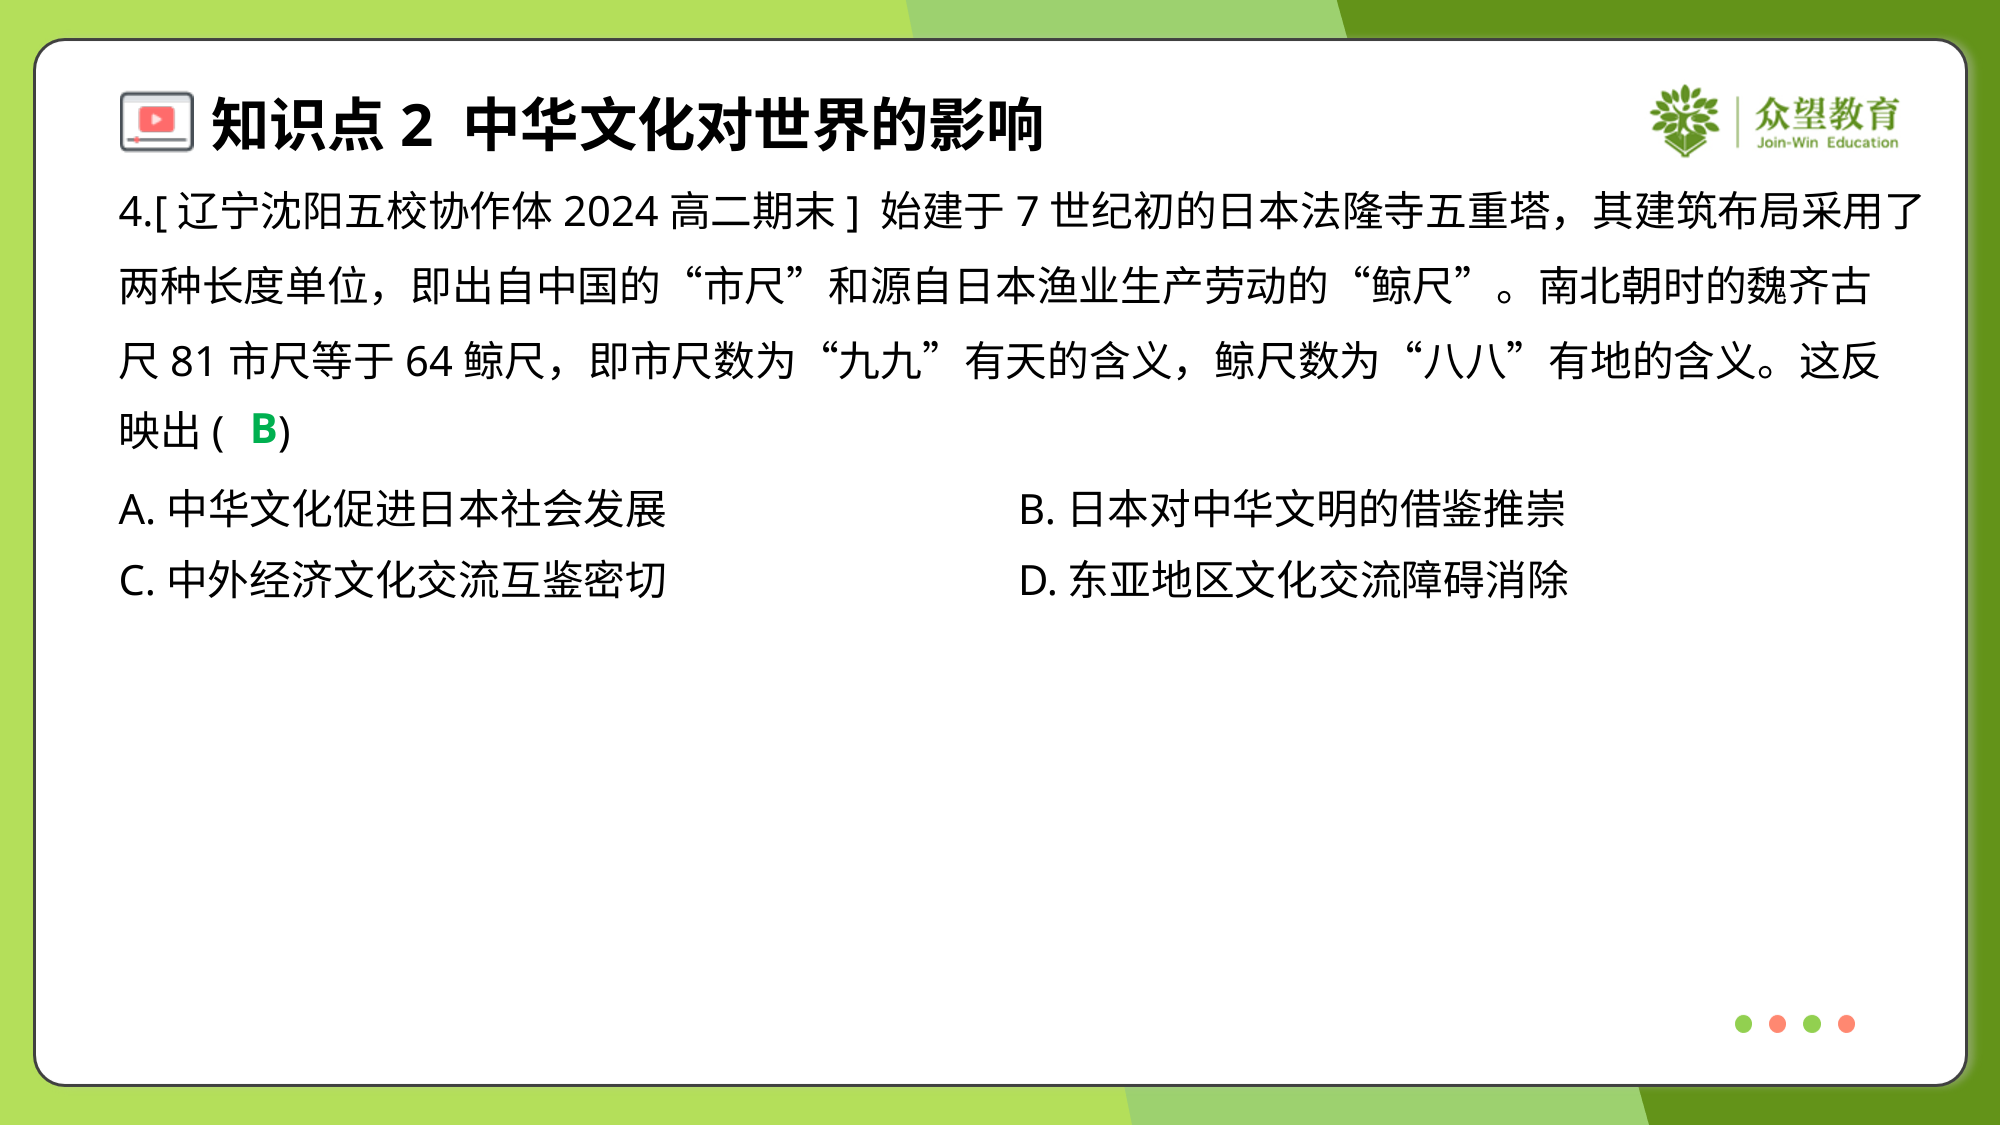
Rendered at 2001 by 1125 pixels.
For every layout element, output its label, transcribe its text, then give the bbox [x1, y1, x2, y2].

text_box B [234, 381, 294, 446]
text_box 4.[辽宁沈阳五校协作体2024高二期末] 始建于7世纪初的日本法隆寺五重塔，其建筑布局采用了 两种长度单位，即出自中国的“市尺”和源自日本渔业生产劳动的“鲸尺”。南北朝时的魏齐古 尺81市尺等于64鲸尺，即市尺数为“九九”有天的含义，鲸尺数为“八八”有地的含义。这反 映出( ) [118, 159, 1883, 448]
picture [0, 0, 2000, 1125]
text_box A.中华文化促进日本社会发展 B.日本对中华文明的借鉴推崇 C.中外经济文化交流互鉴密切 D.东亚地区文化交流障碍消除 [118, 457, 1883, 597]
